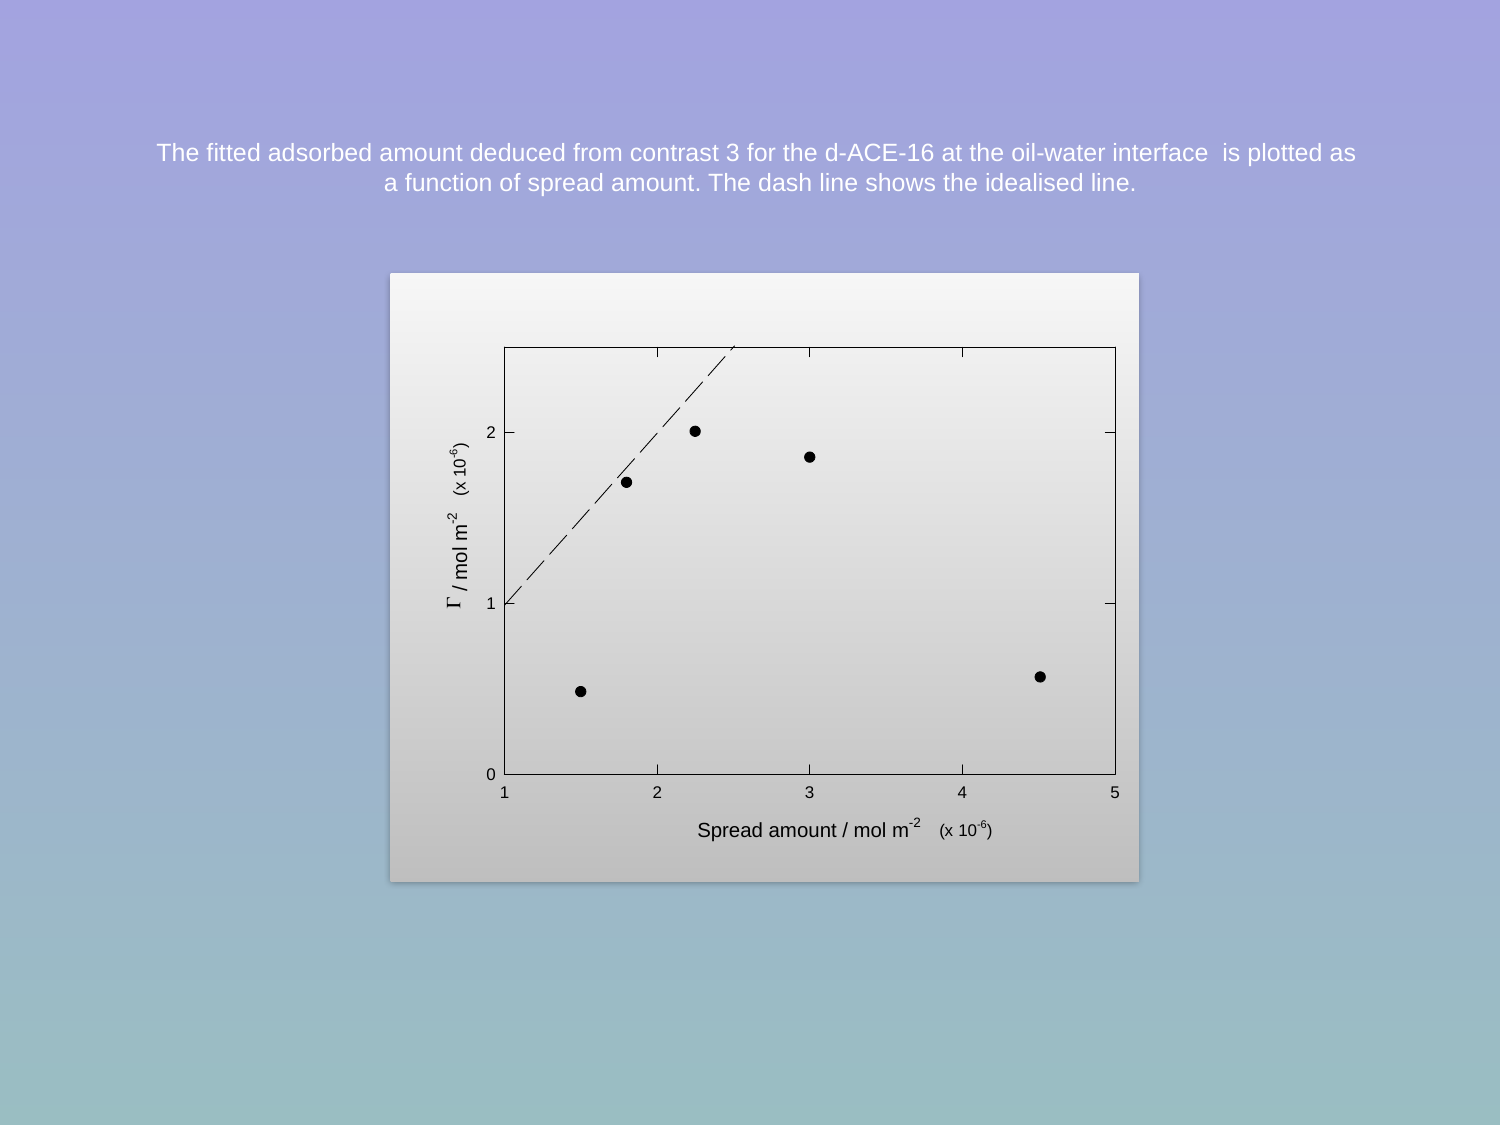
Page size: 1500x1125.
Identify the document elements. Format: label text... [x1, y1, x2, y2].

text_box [443, 283, 1149, 864]
text_box [390, 273, 1139, 882]
text_box The fitted adsorbed amount deduced from contrast 3 for the d-ACE-16 at the oil-water interface is plotted as a function of spread amount. The dash line shows the idealised line. [141, 128, 1382, 204]
